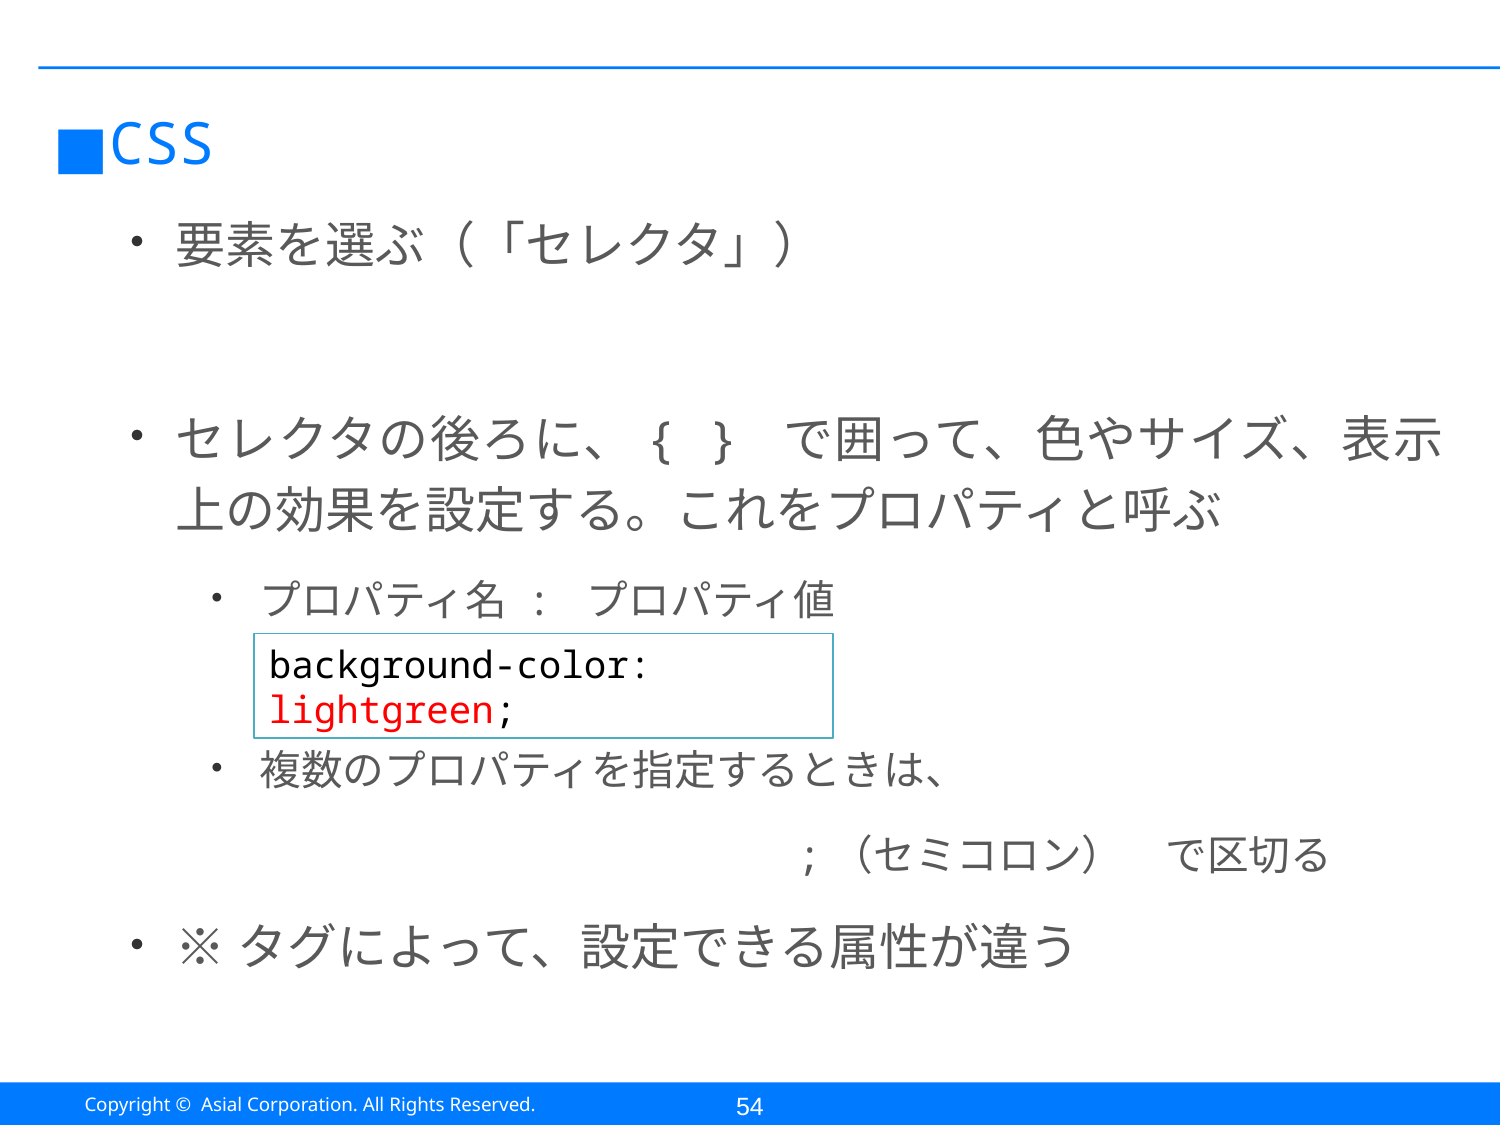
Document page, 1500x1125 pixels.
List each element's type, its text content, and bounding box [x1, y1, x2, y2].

list CSS 要素を選ぶ（「セレクタ」） セレクタの後ろに、{ } で囲って、色やサイズ、表示上の効果を設定する。これをプロパティと呼ぶ プロパティ名 : プロパティ値 複数のプロパティを指定するときは、 ;（セミコロン） で区切る ※タグによって、設定できる属性が違う [38, 84, 1459, 988]
slide_number 54 [581, 1075, 919, 1125]
text_box background-color: lightgreen; [253, 633, 834, 739]
